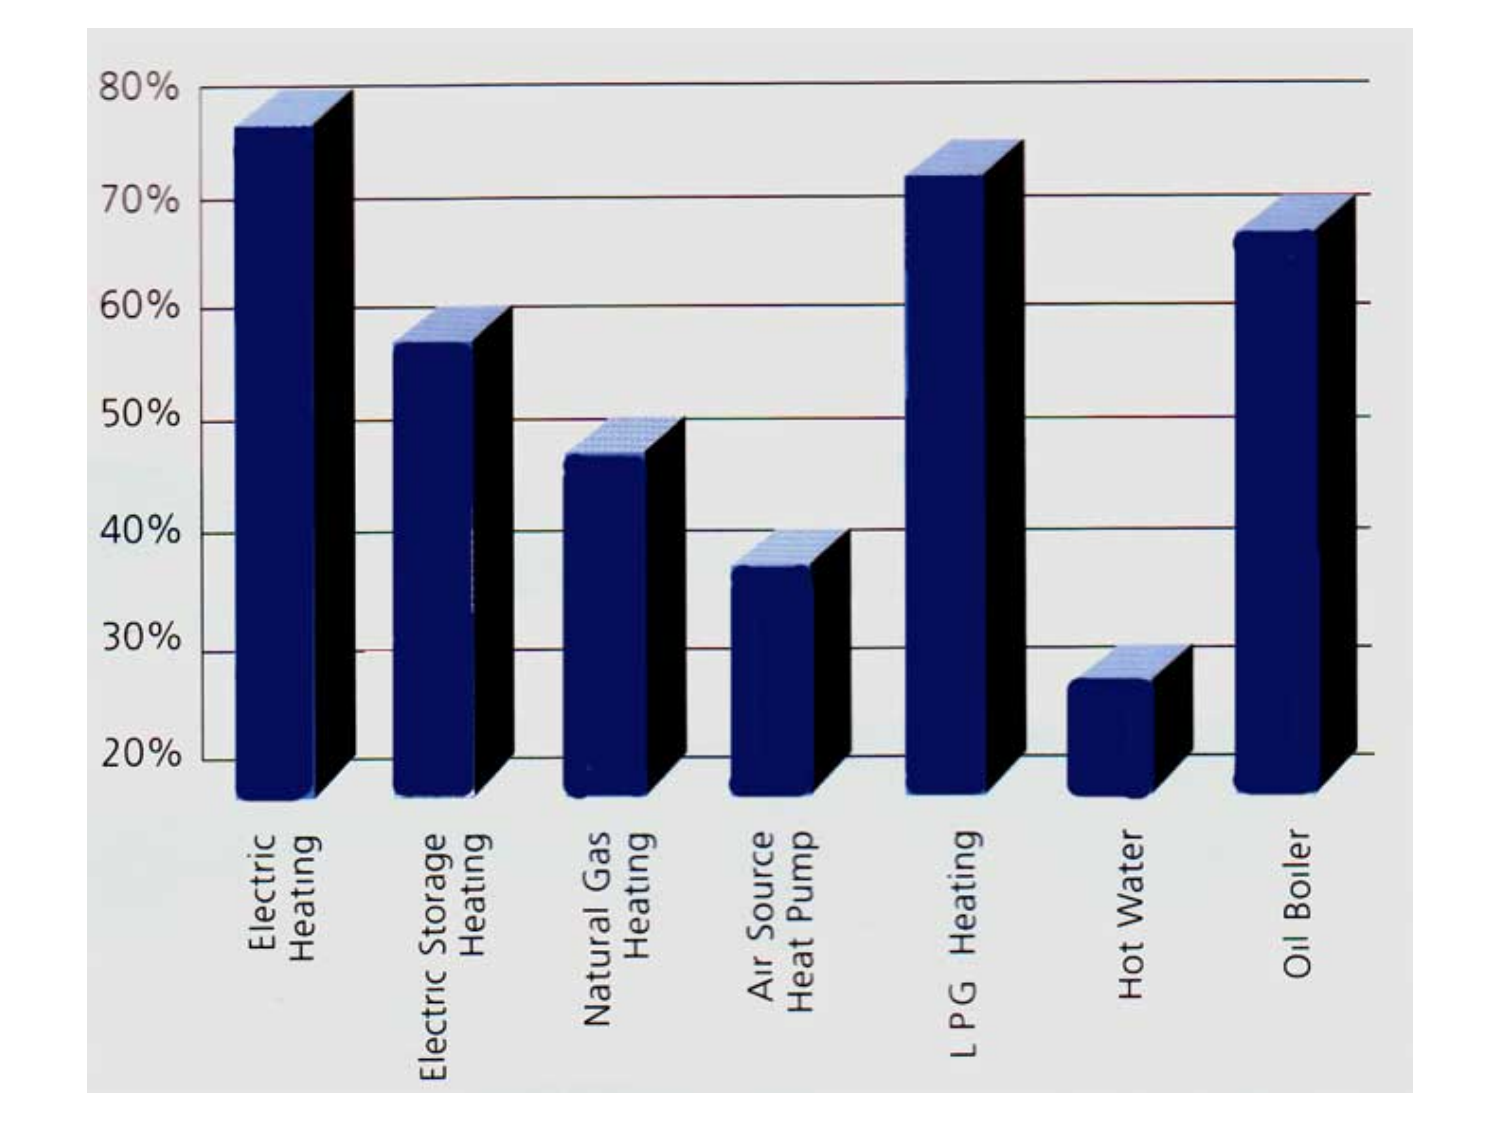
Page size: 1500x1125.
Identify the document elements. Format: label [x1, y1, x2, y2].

list [87, 28, 1413, 1093]
